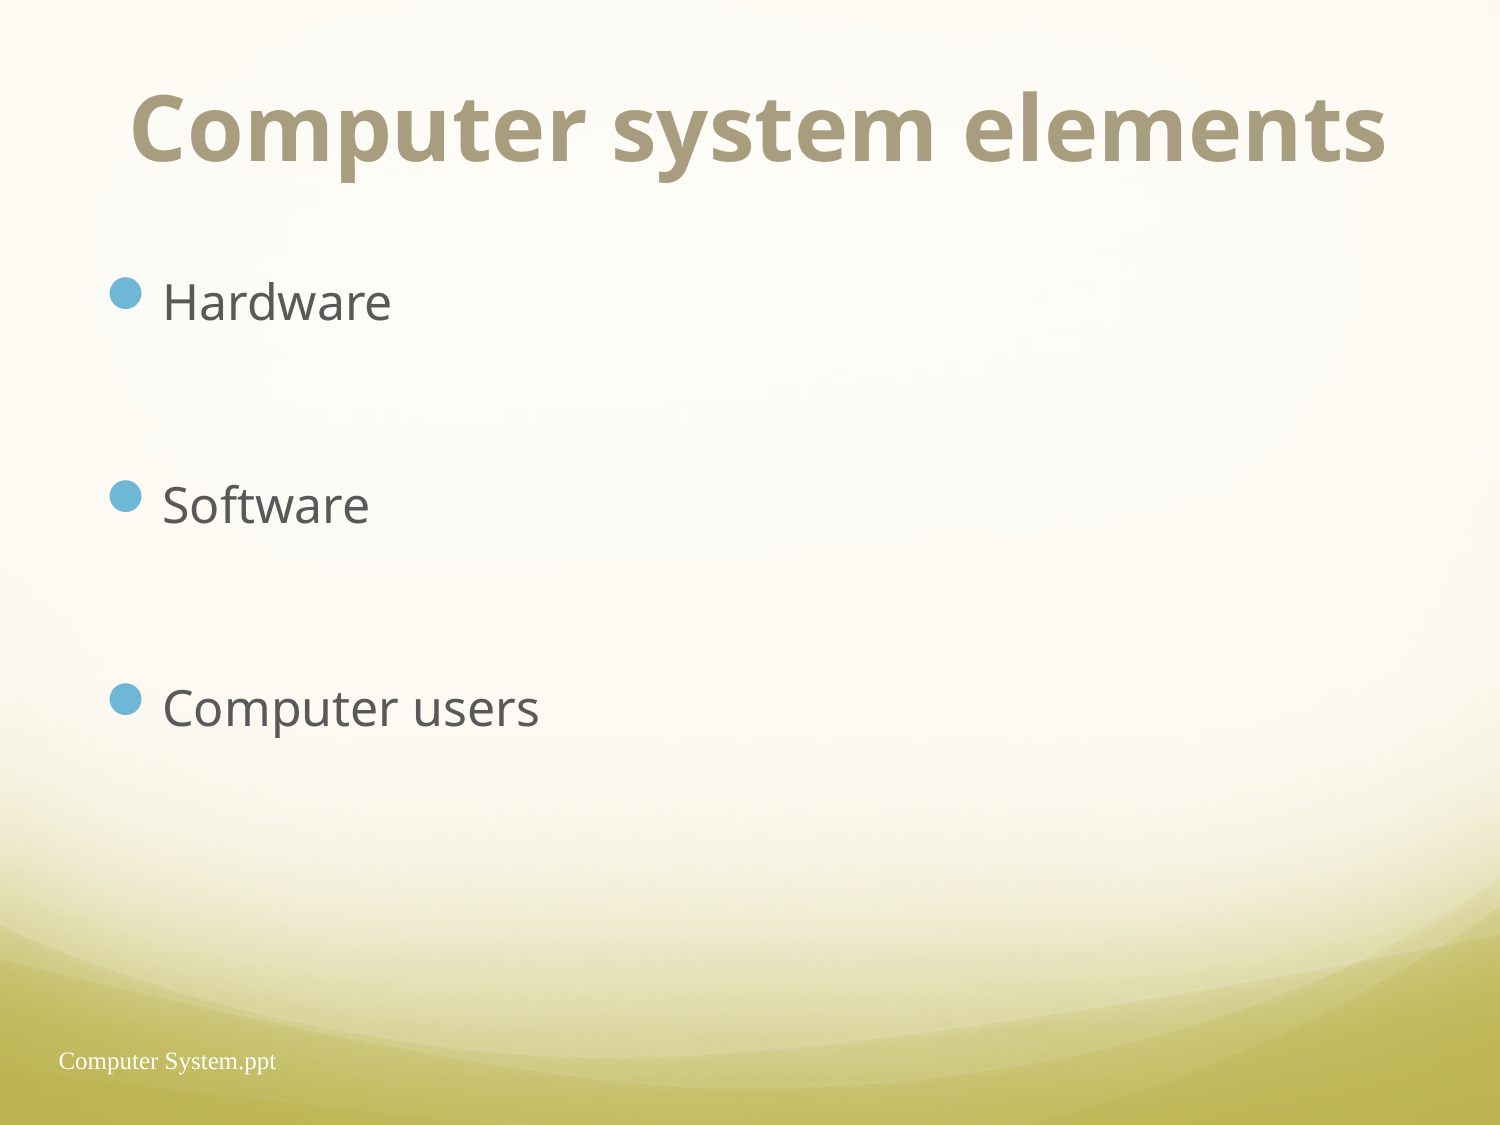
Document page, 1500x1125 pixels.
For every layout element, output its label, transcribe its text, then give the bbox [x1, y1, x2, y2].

list Hardware Software Computer users [89, 262, 1410, 976]
footer Computer System.ppt [43, 1029, 838, 1090]
title Computer system elements [87, 0, 1408, 188]
